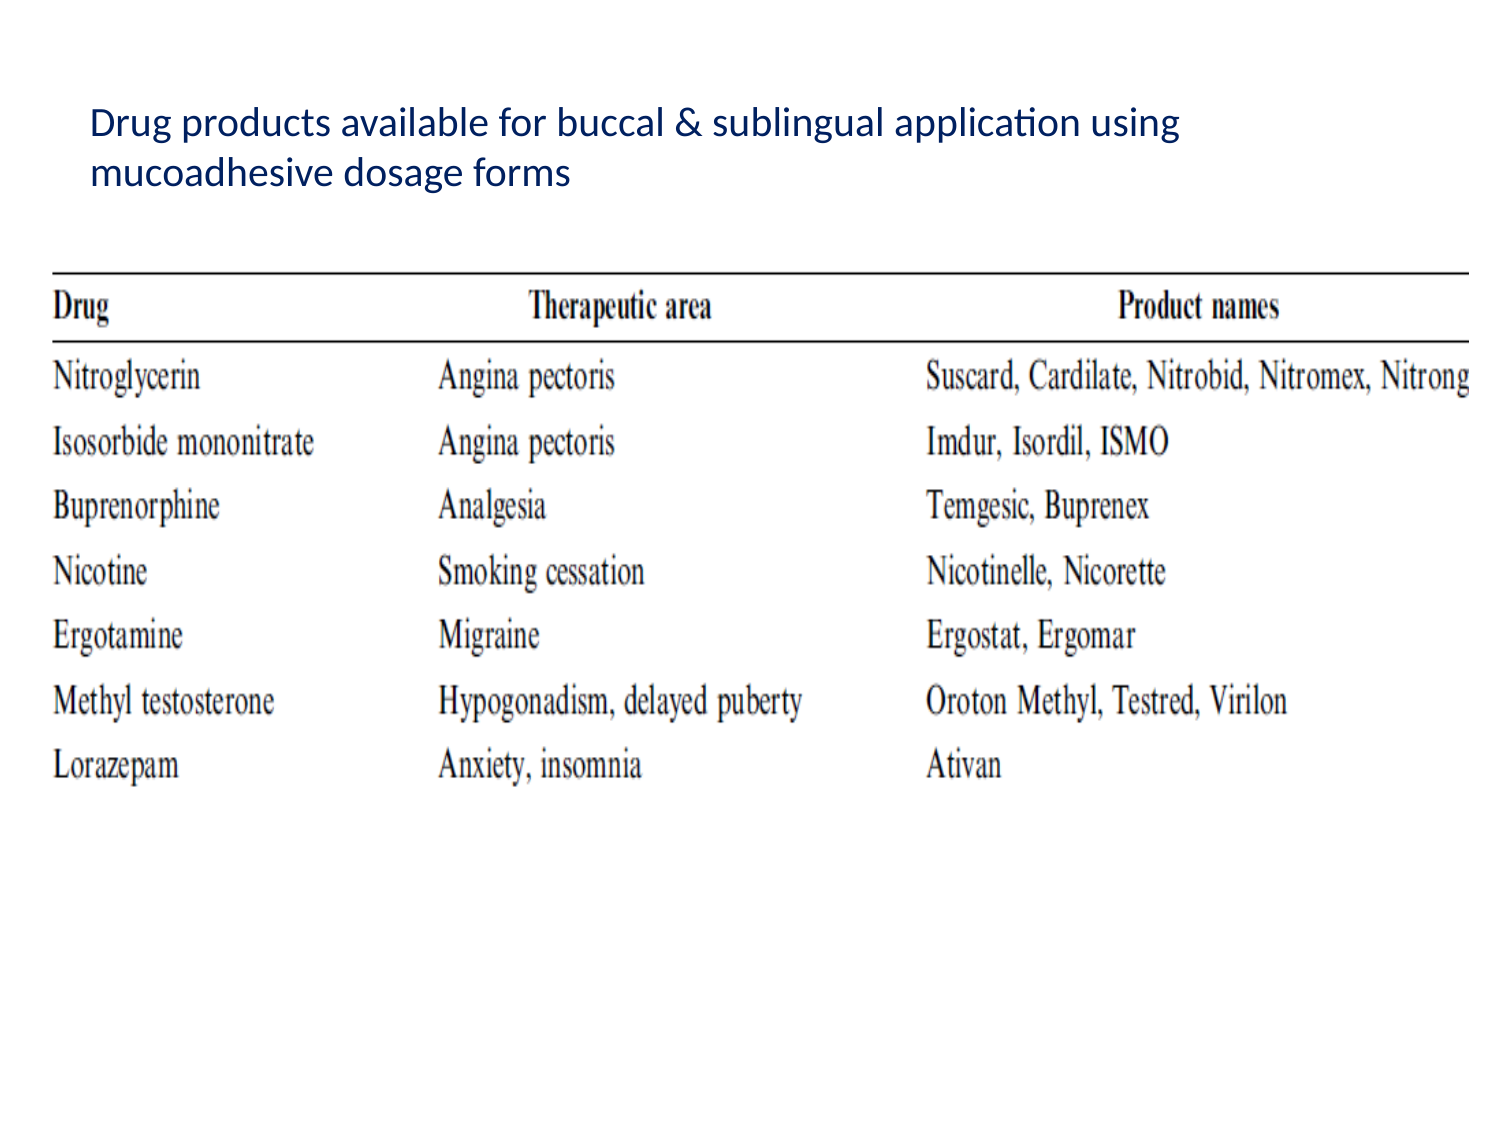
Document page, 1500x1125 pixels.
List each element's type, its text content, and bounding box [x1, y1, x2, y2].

text_box Drug products available for buccal & sublingual application using mucoadhesive dosage forms [74, 87, 1438, 203]
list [43, 262, 1469, 801]
